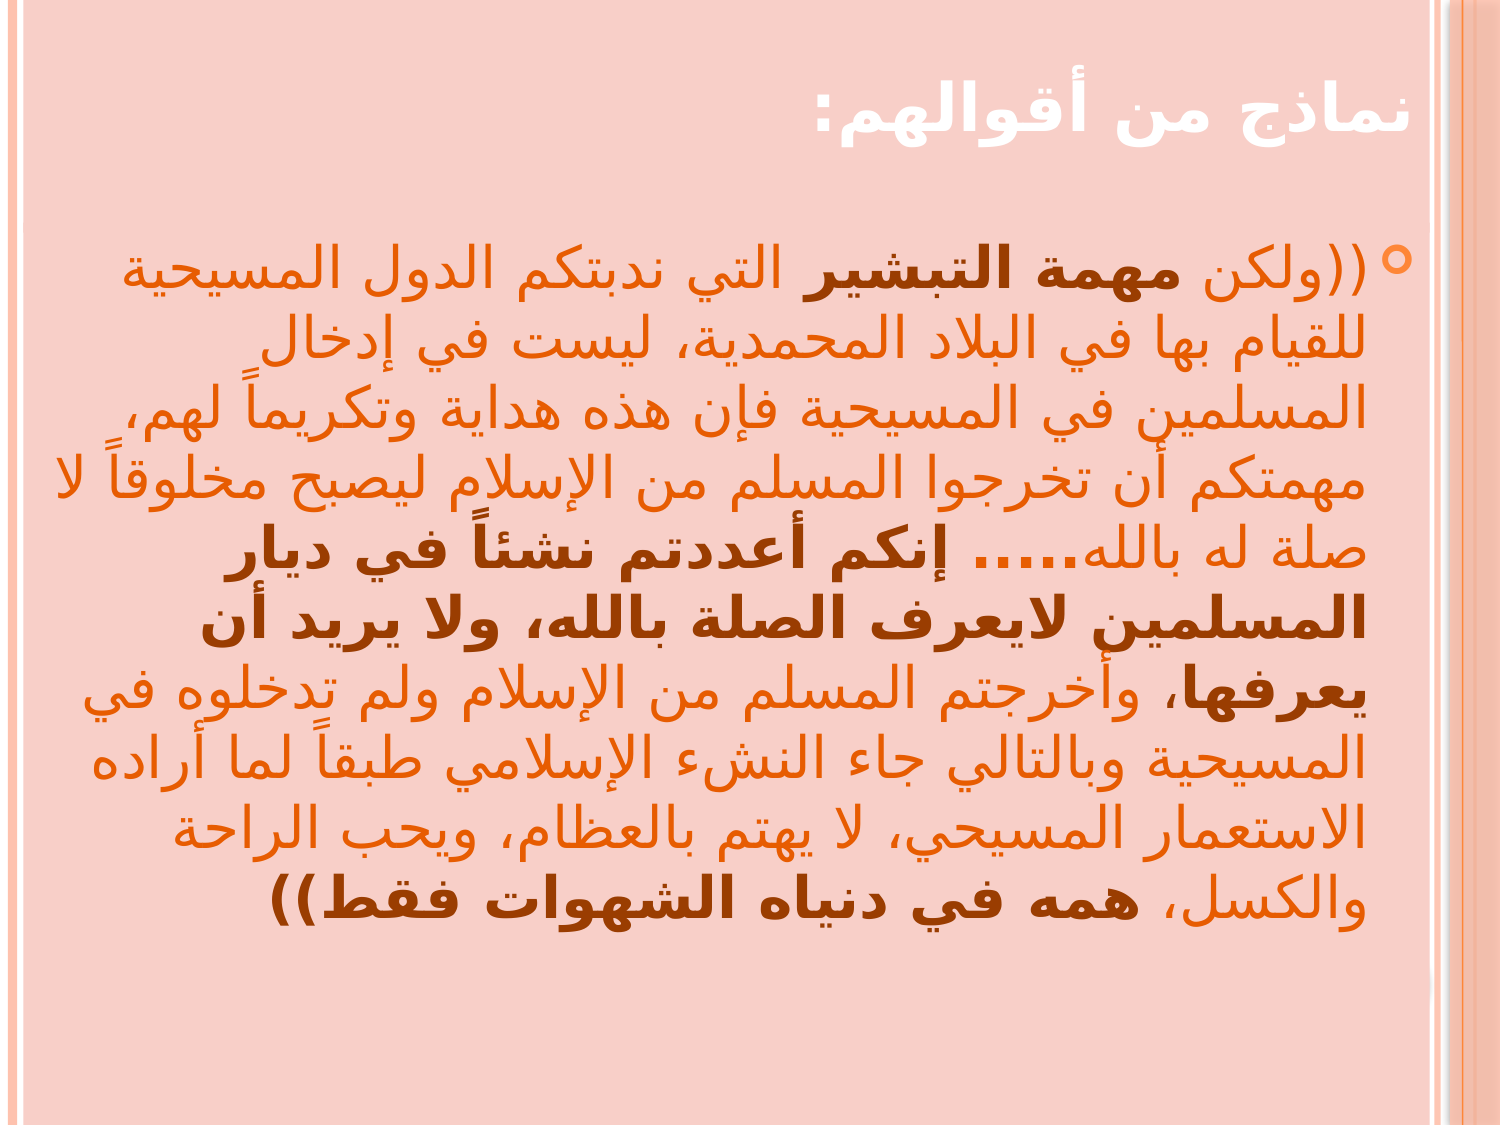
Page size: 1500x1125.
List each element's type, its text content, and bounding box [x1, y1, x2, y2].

list ((ولكن مهمة التبشير التي ندبتكم الدول المسيحية للقيام بها في البلاد المحمدية، ليست في إدخال المسلمين في المسيحية فإن هذه هداية وتكريماً لهم، مهمتكم أن تخرجوا المسلم من الإسلام ليصبح مخلوقاً لا صلة له بالله..... إنكم أعددتم نشئاً في ديار المسلمين لايعرف الصلة بالله، ولا يريد أن يعرفها، وأخرجتم المسلم من الإسلام ولم تدخلوه في المسيحية وبالتالي جاء النشء الإسلامي طبقاً لما أراده الاستعمار المسيحي، لا يهتم بالعظام، ويحب الراحة والكسل، همه في دنياه الشهوات فقط)) [23, 222, 1430, 1125]
title نماذج من أقوالهم: [23, 0, 1430, 222]
